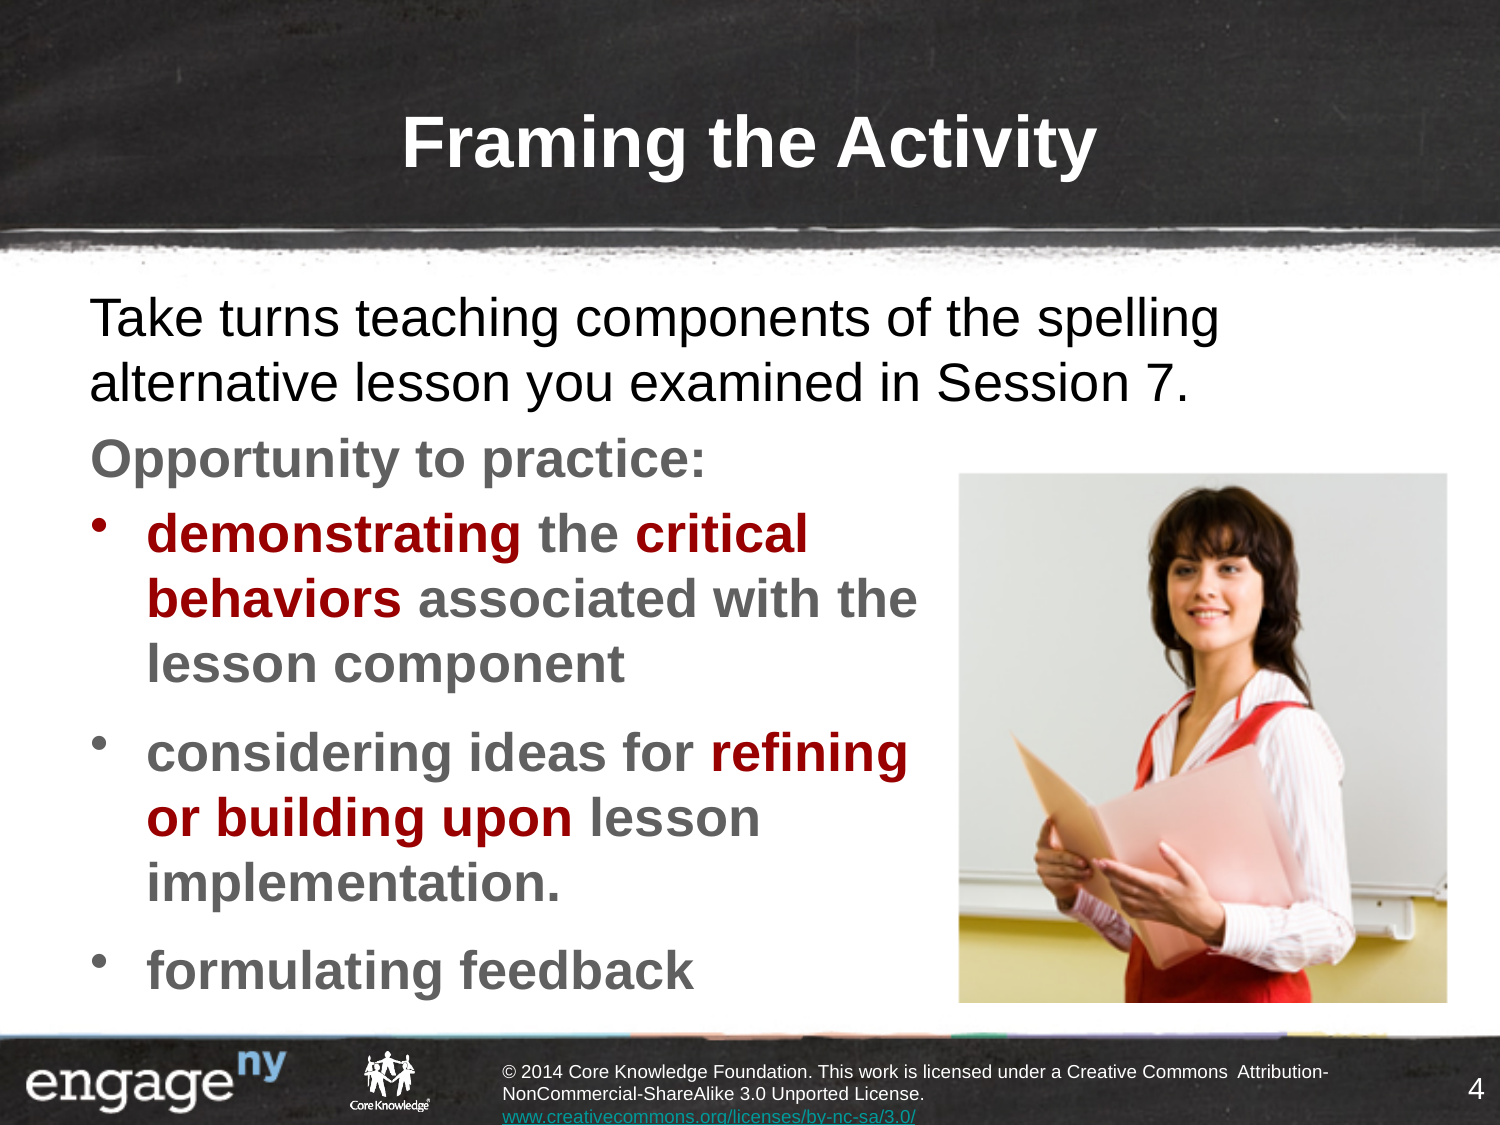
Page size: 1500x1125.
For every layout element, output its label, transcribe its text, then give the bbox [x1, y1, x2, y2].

list Opportunity to practice: demonstrating the critical behaviors associated with the lesson component considering ideas for refining or building upon lesson implementation. formulating feedback [75, 420, 938, 1021]
title Framing the Activity [75, 45, 1425, 233]
picture [0, 0, 1500, 1125]
slide_number 4 [1337, 1062, 1500, 1113]
text_box Take turns teaching components of the spelling alternative lesson you examined in Session 7. [75, 274, 1442, 420]
